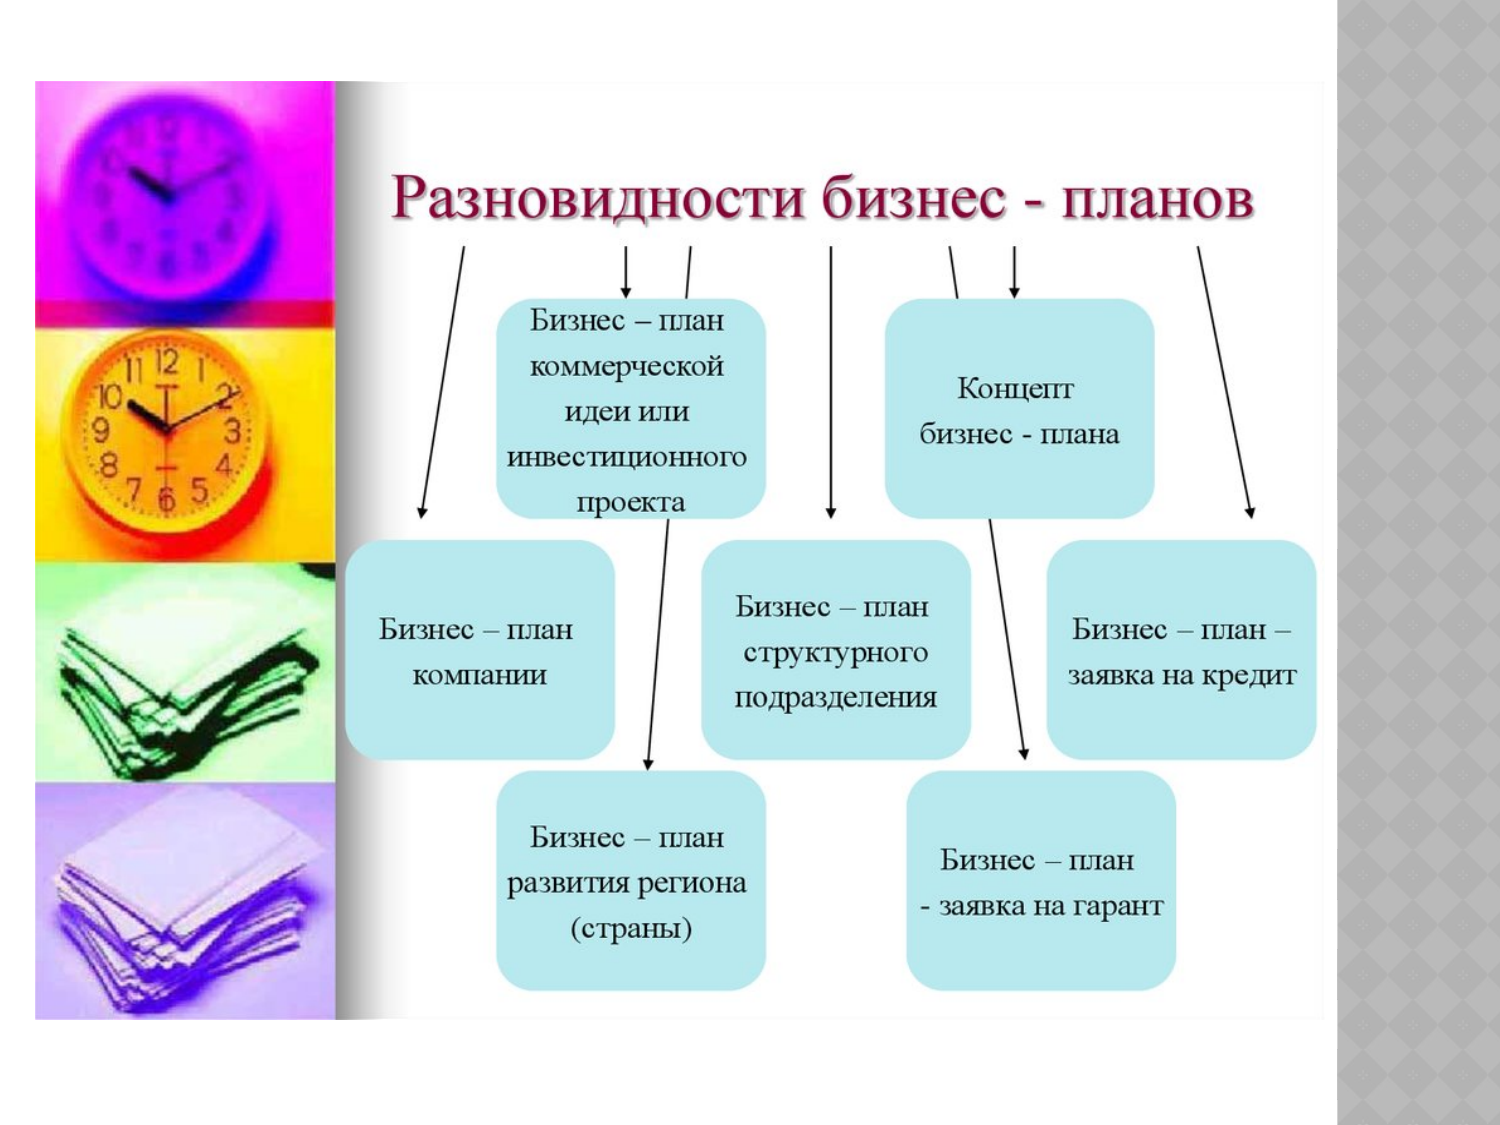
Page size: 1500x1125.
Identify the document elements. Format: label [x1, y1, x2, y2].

picture [34, 81, 1325, 1020]
